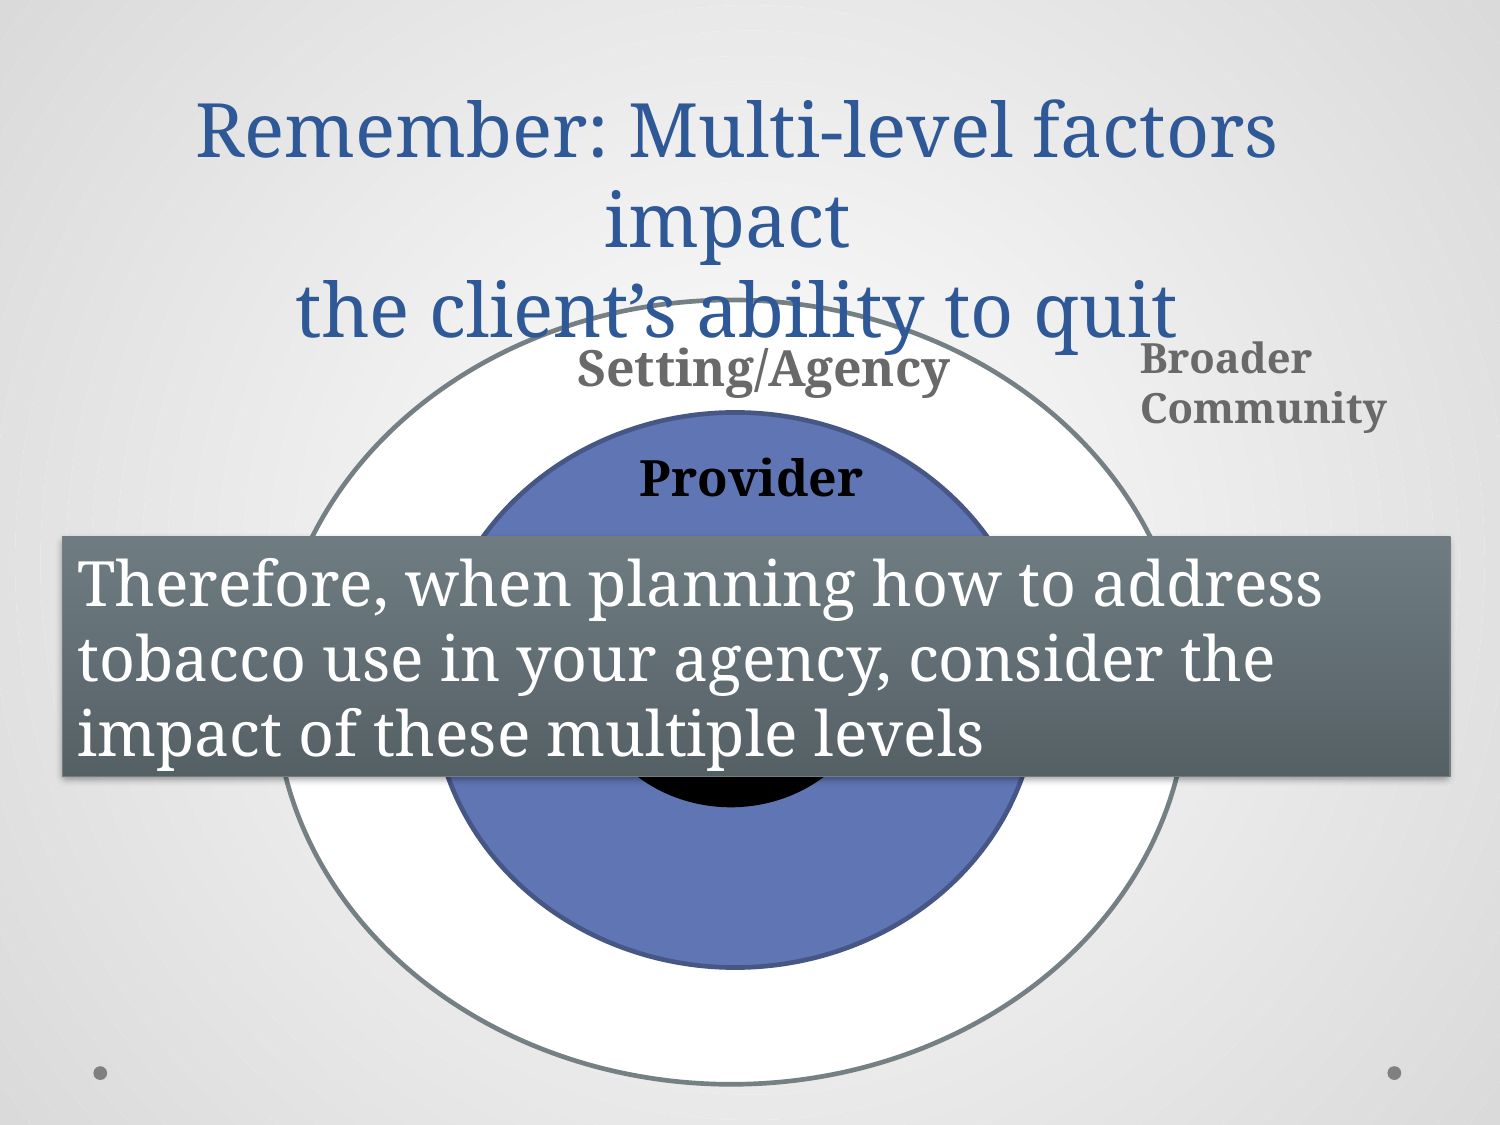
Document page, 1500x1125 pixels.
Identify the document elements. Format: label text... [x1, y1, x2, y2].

text_box Setting/Agency [562, 360, 988, 404]
text_box Remember: Multi-level factors impact the client’s ability to quit [50, 74, 1425, 360]
text_box [310, 360, 1152, 535]
text_box [649, 785, 812, 808]
text_box Therefore, when planning how to address tobacco use in your agency, consider the impact of these multiple levels [62, 536, 1451, 777]
text_box [448, 785, 1022, 970]
text_box Broader Community [1125, 324, 1450, 440]
text_box Provider [624, 438, 888, 514]
text_box [481, 410, 989, 535]
text_box [285, 785, 1177, 1087]
